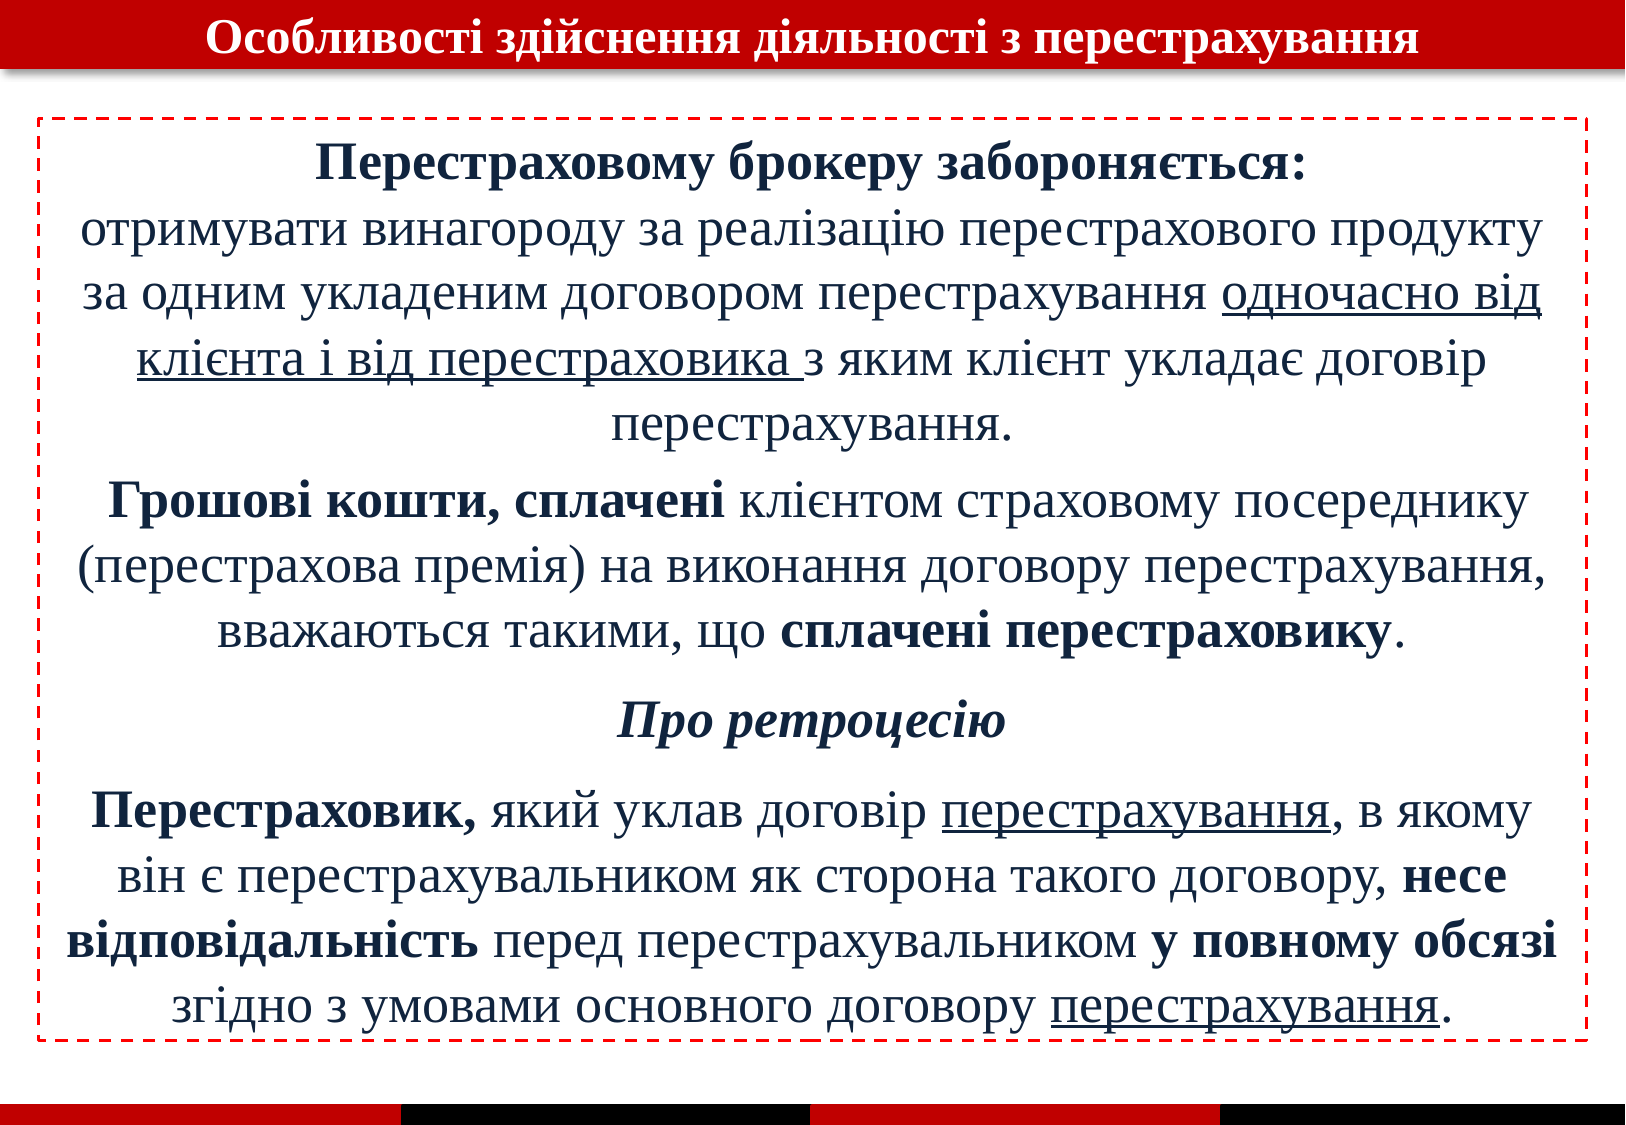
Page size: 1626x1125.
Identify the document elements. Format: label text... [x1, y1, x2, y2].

text_box [401, 1104, 810, 1125]
text_box [810, 1104, 1220, 1125]
text_box [1220, 1104, 1625, 1125]
text_box Перестраховому брокеру забороняється: отримувати винагороду за реалізацію перестрахового продукту за одним укладеним договором перестрахування одночасно від клієнта і від перестраховика з яким клієнт укладає договір перестрахування. Грошові кошти, сплачені клієнтом страховому посереднику (перестрахова премія) на виконання договору перестрахування, вважаються такими, що сплачені перестраховику. Про ретроцесію Перестраховик, який уклав договір перестрахування, в якому він є перестрахувальником як сторона такого договору, несе відповідальність перед перестрахувальником у повному обсязі згідно з умовами основного договору перестрахування. [38, 118, 1587, 1041]
text_box [0, 1104, 401, 1125]
text_box Особливості здійснення діяльності з перестрахування [0, 0, 1625, 69]
